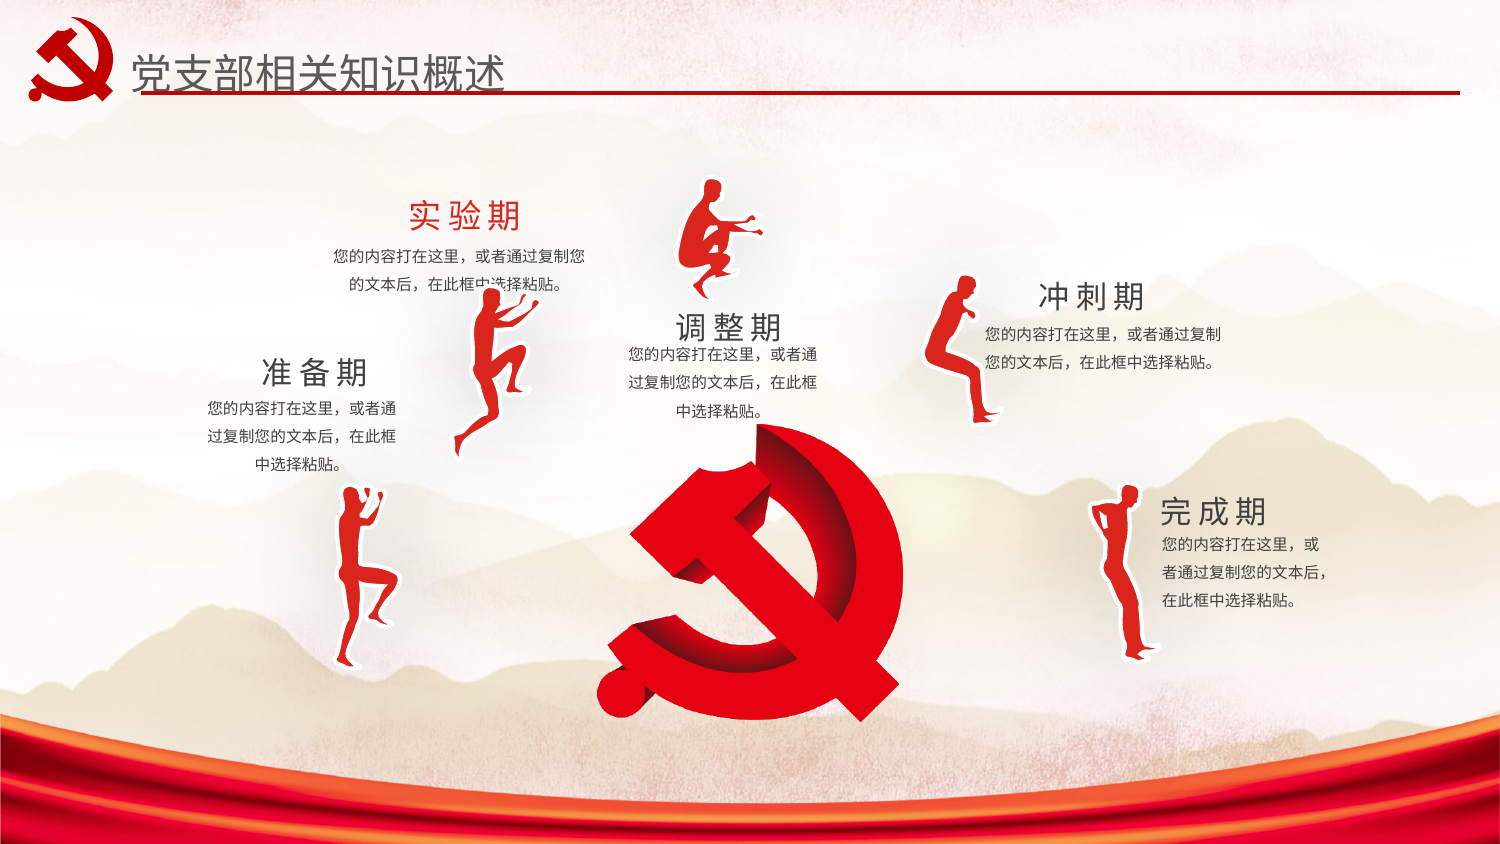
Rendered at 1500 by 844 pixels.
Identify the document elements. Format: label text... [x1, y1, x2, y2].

text_box 准备期 [247, 345, 384, 382]
title 党支部相关知识概述 [115, 47, 900, 105]
text_box 您的内容打在这里，或者通过复制您的文本后，在此框中选择粘贴。 [313, 229, 605, 301]
picture [0, 0, 1500, 844]
text_box 冲刺期 [1024, 269, 1161, 307]
text_box [922, 273, 979, 379]
text_box [452, 286, 541, 460]
text_box [334, 484, 400, 669]
text_box 您的内容打在这里，或者通过复制您的文本后，在此框中选择粘贴。 [967, 307, 1239, 380]
text_box 实验期 [394, 188, 536, 229]
text_box 您的内容打在这里，或者通过复制您的文本后，在此框中选择粘贴。 [186, 382, 417, 482]
text_box 您的内容打在这里，或者通过复制您的文本后，在此框中选择粘贴。 [1147, 518, 1344, 618]
text_box [676, 177, 766, 302]
text_box [28, 17, 114, 102]
text_box [967, 380, 1002, 426]
text_box 调整期 [660, 301, 797, 328]
text_box [1089, 482, 1160, 663]
text_box 完成期 [1145, 485, 1282, 538]
text_box 您的内容打在这里，或者通过复制您的文本后，在此框中选择粘贴。 [607, 328, 838, 424]
